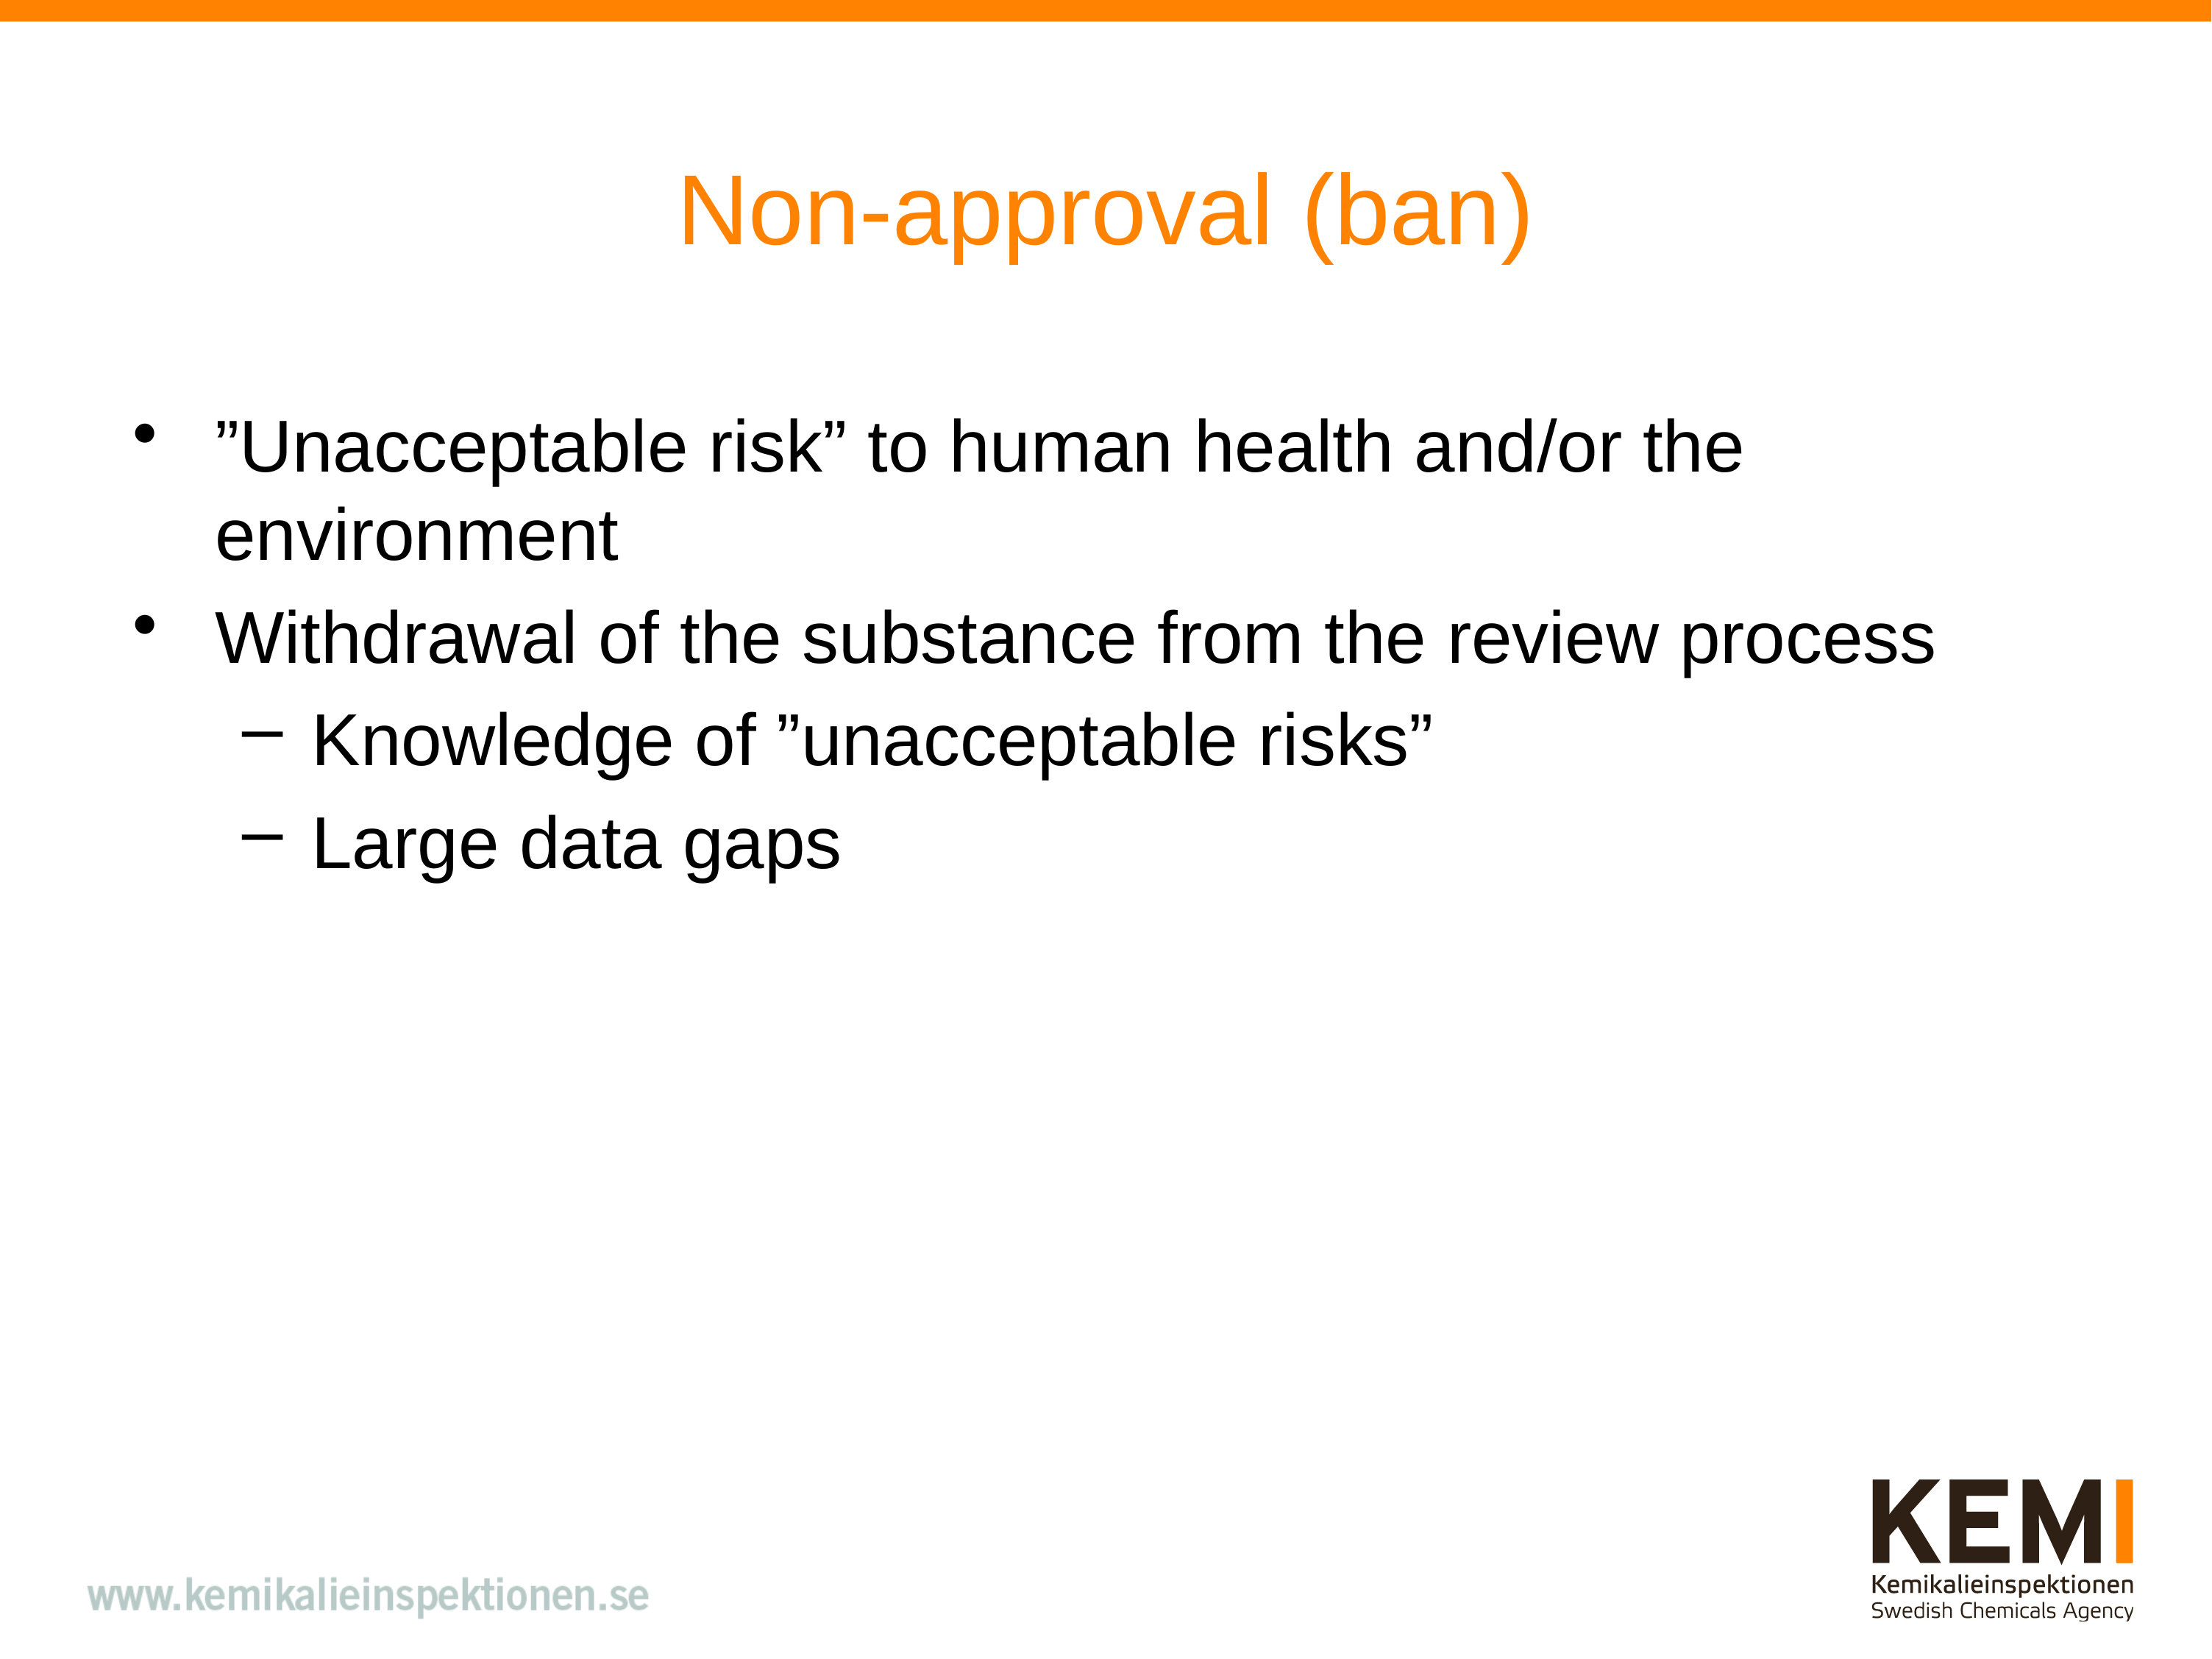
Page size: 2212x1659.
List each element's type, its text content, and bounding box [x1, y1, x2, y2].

title Non-approval (ban) [110, 66, 2101, 344]
list ”Unacceptable risk” to human health and/or the environment Withdrawal of the substance from the review process Knowledge of ”unacceptable risks” Large data gaps [110, 387, 2101, 1482]
picture [87, 1573, 652, 1621]
picture [1872, 1479, 2133, 1621]
